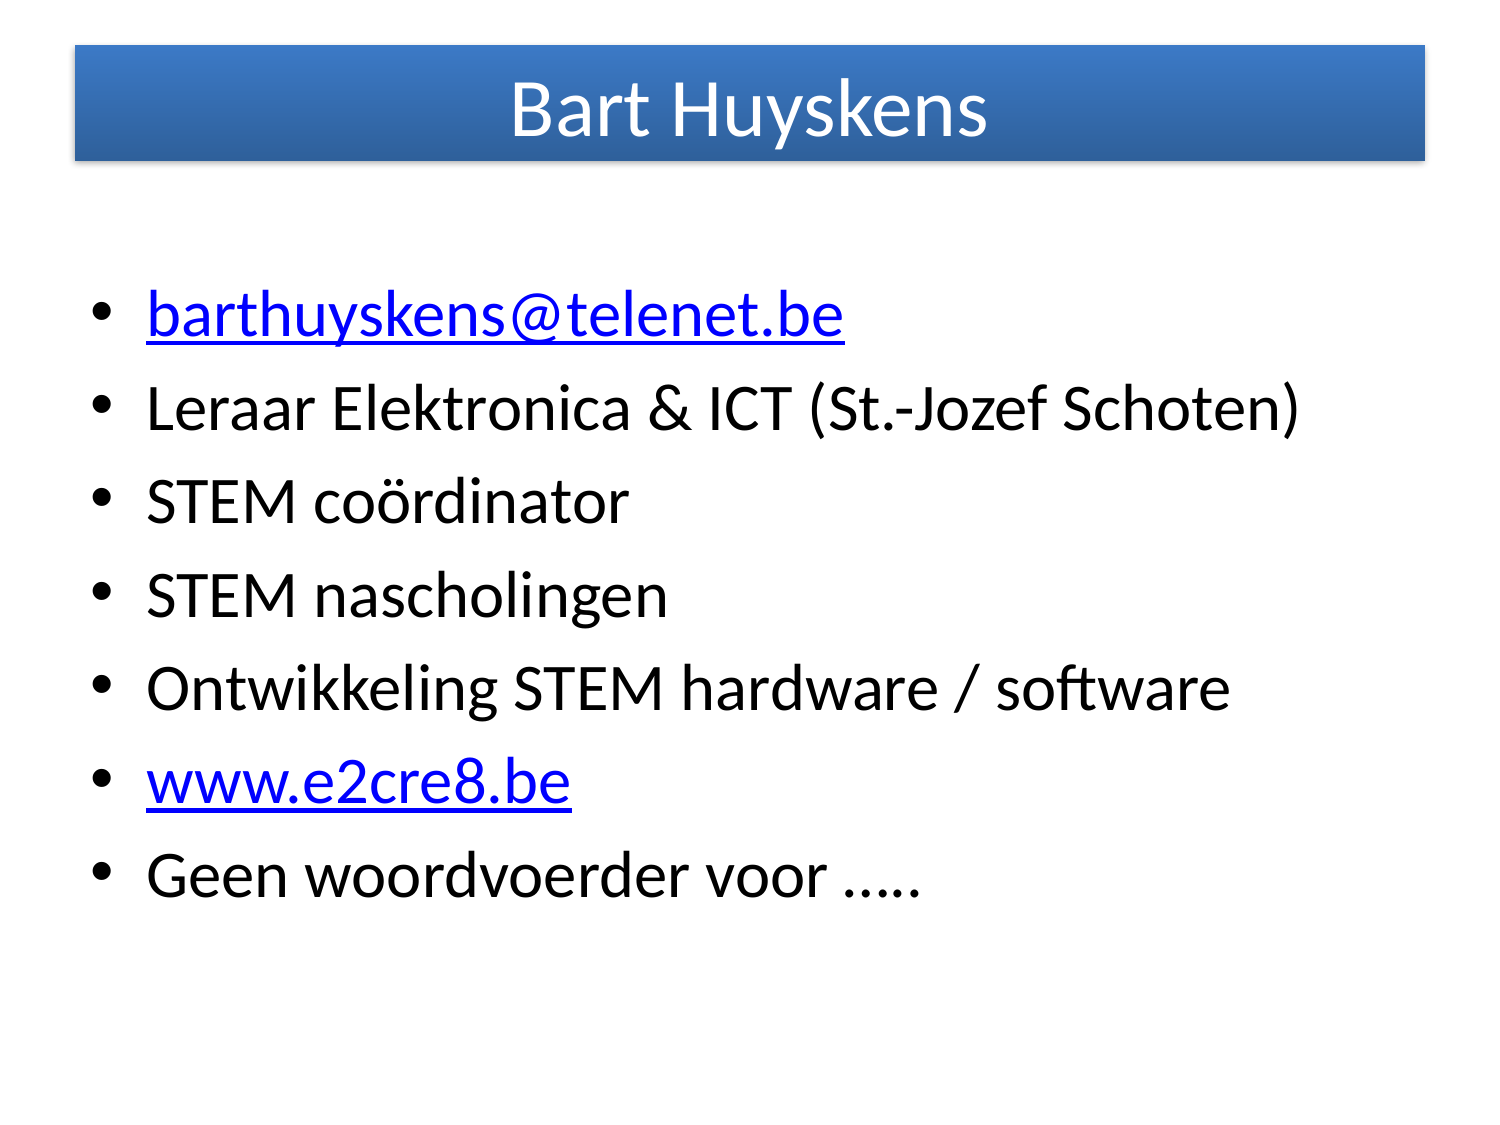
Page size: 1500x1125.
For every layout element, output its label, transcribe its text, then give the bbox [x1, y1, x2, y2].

list barthuyskens@telenet.be Leraar Elektronica & ICT (St.-Jozef Schoten) STEM coördinator STEM nascholingen Ontwikkeling STEM hardware / software www.e2cre8.be Geen woordvoerder voor ….. [75, 262, 1425, 1005]
title Bart Huyskens [75, 45, 1425, 161]
